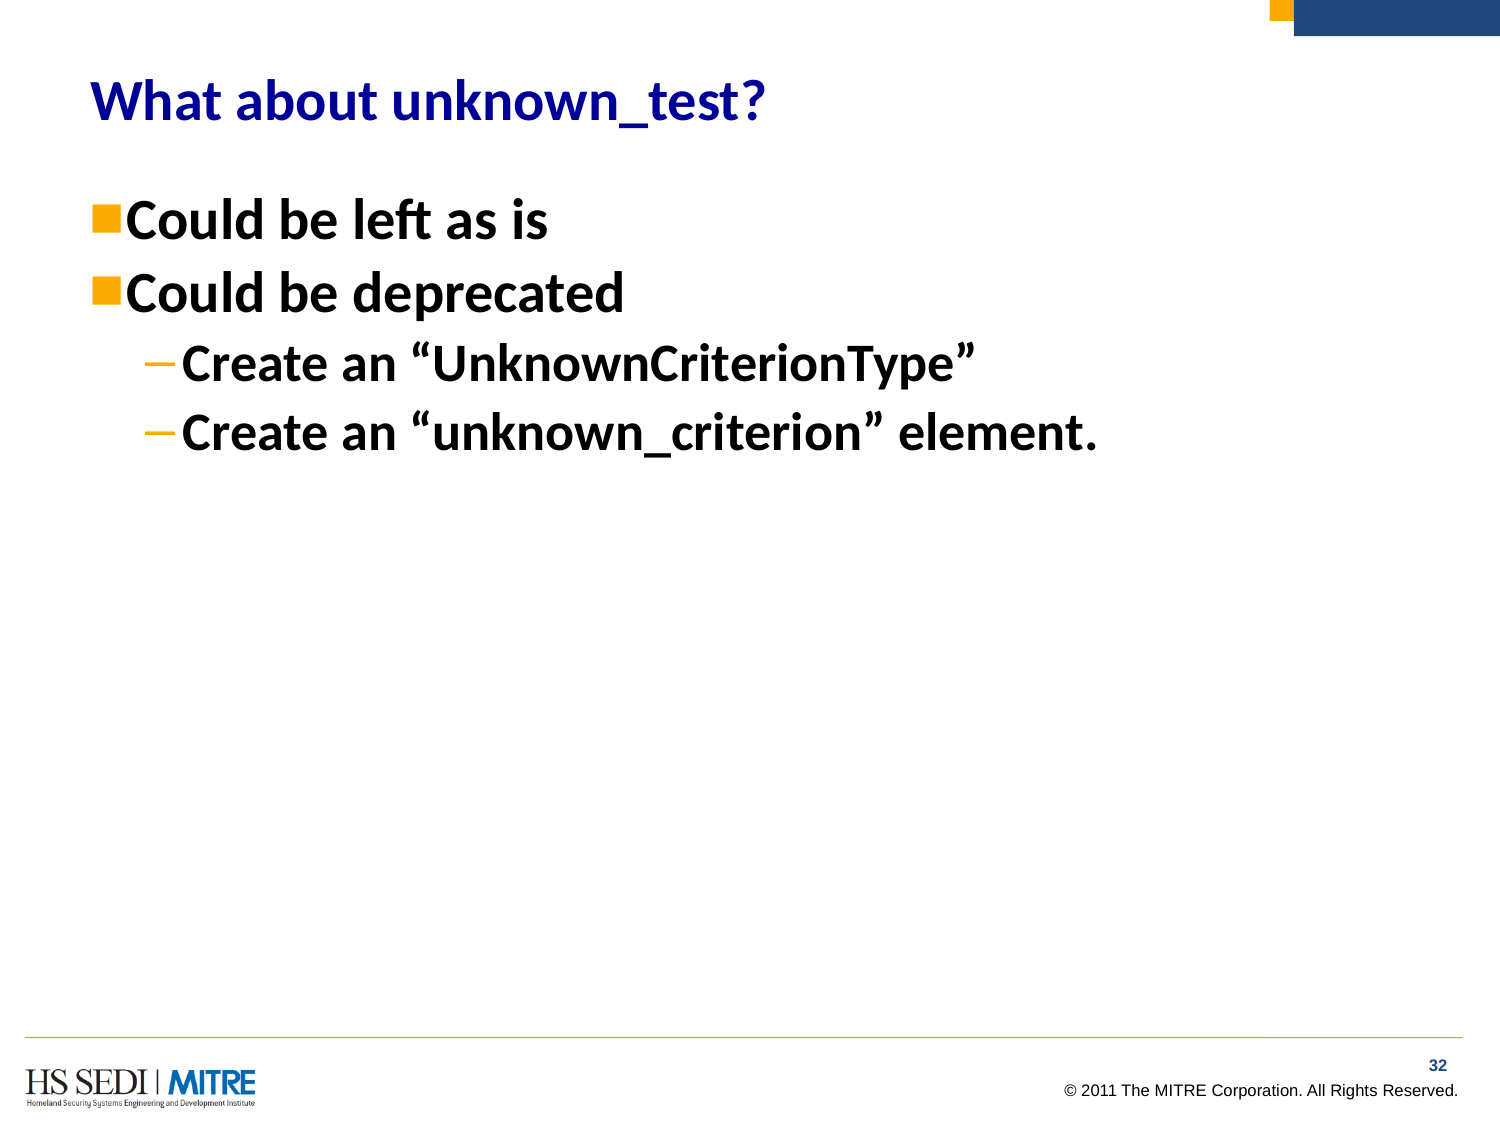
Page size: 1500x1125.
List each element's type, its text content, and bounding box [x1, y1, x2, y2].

picture [20, 1058, 271, 1122]
slide_number 31 [1374, 1049, 1463, 1076]
text_box Could be left as is Could be deprecated Create an “UnknownCriterionType” Create an “unknown_criterion” element. [74, 187, 1338, 487]
title What about unknown_test? [74, 62, 1438, 151]
